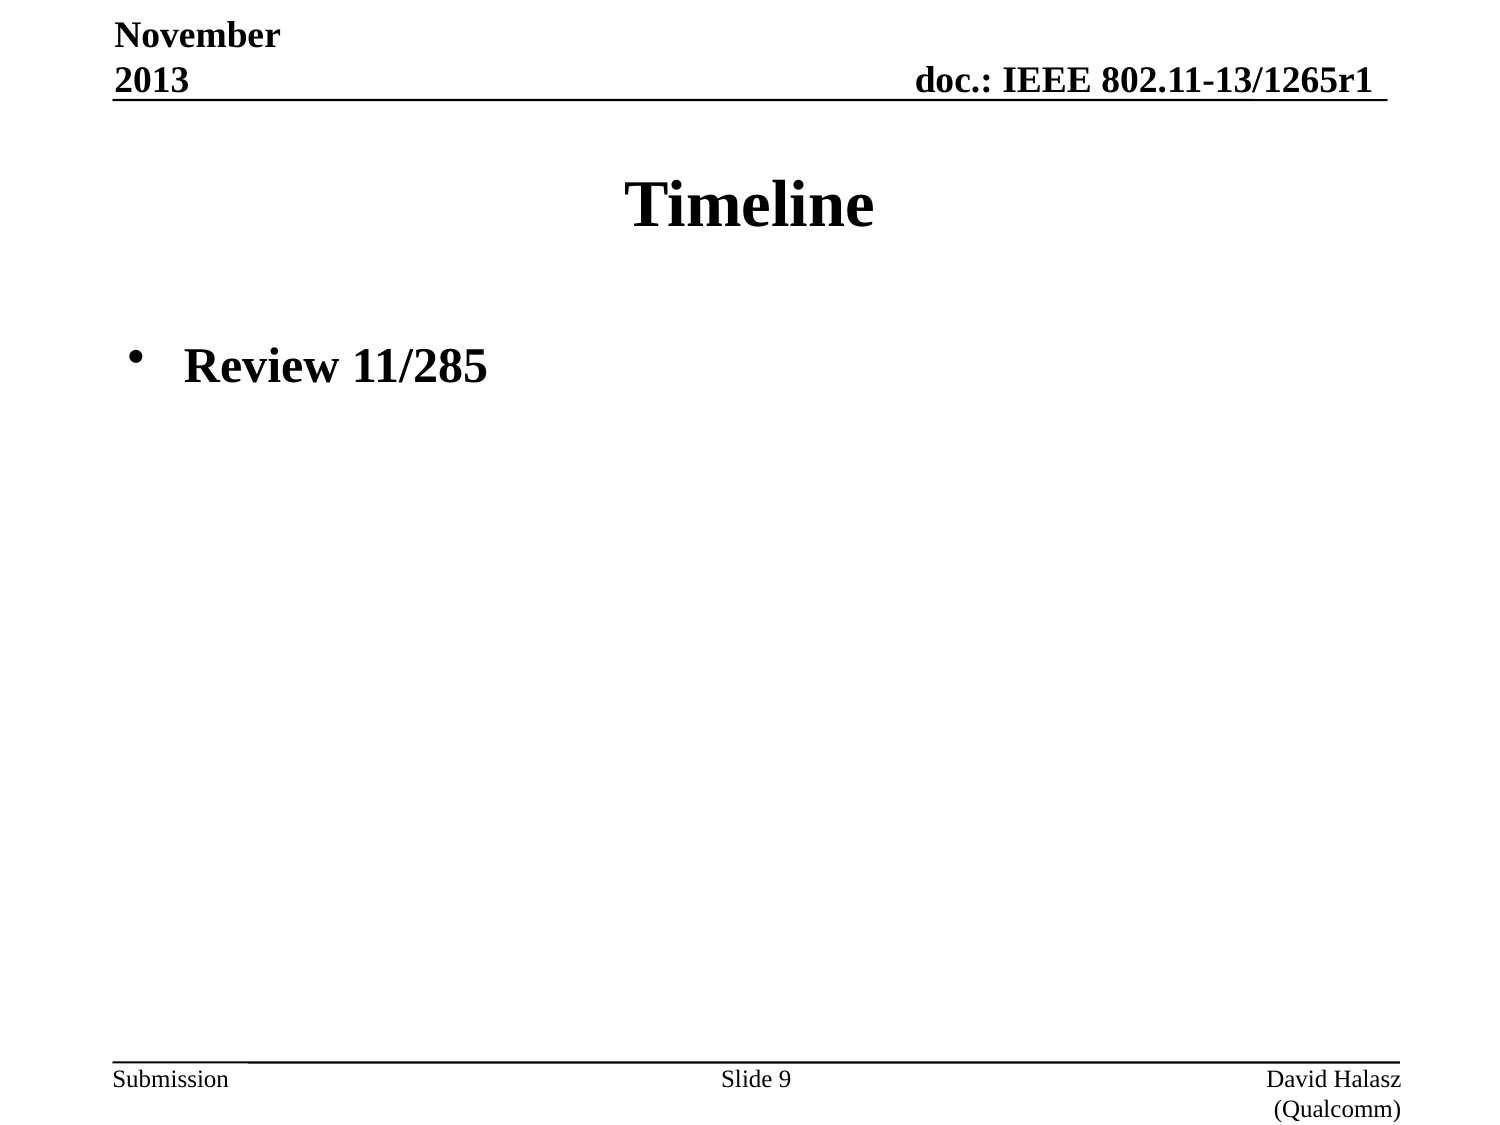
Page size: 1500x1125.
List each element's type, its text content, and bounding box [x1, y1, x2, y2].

footer David Halasz (Qualcomm) [1264, 1061, 1402, 1093]
title Timeline [112, 112, 1388, 288]
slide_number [114, 54, 333, 101]
list Review 11/285 [112, 324, 1388, 1001]
slide_number Slide 9 [712, 1061, 800, 1093]
